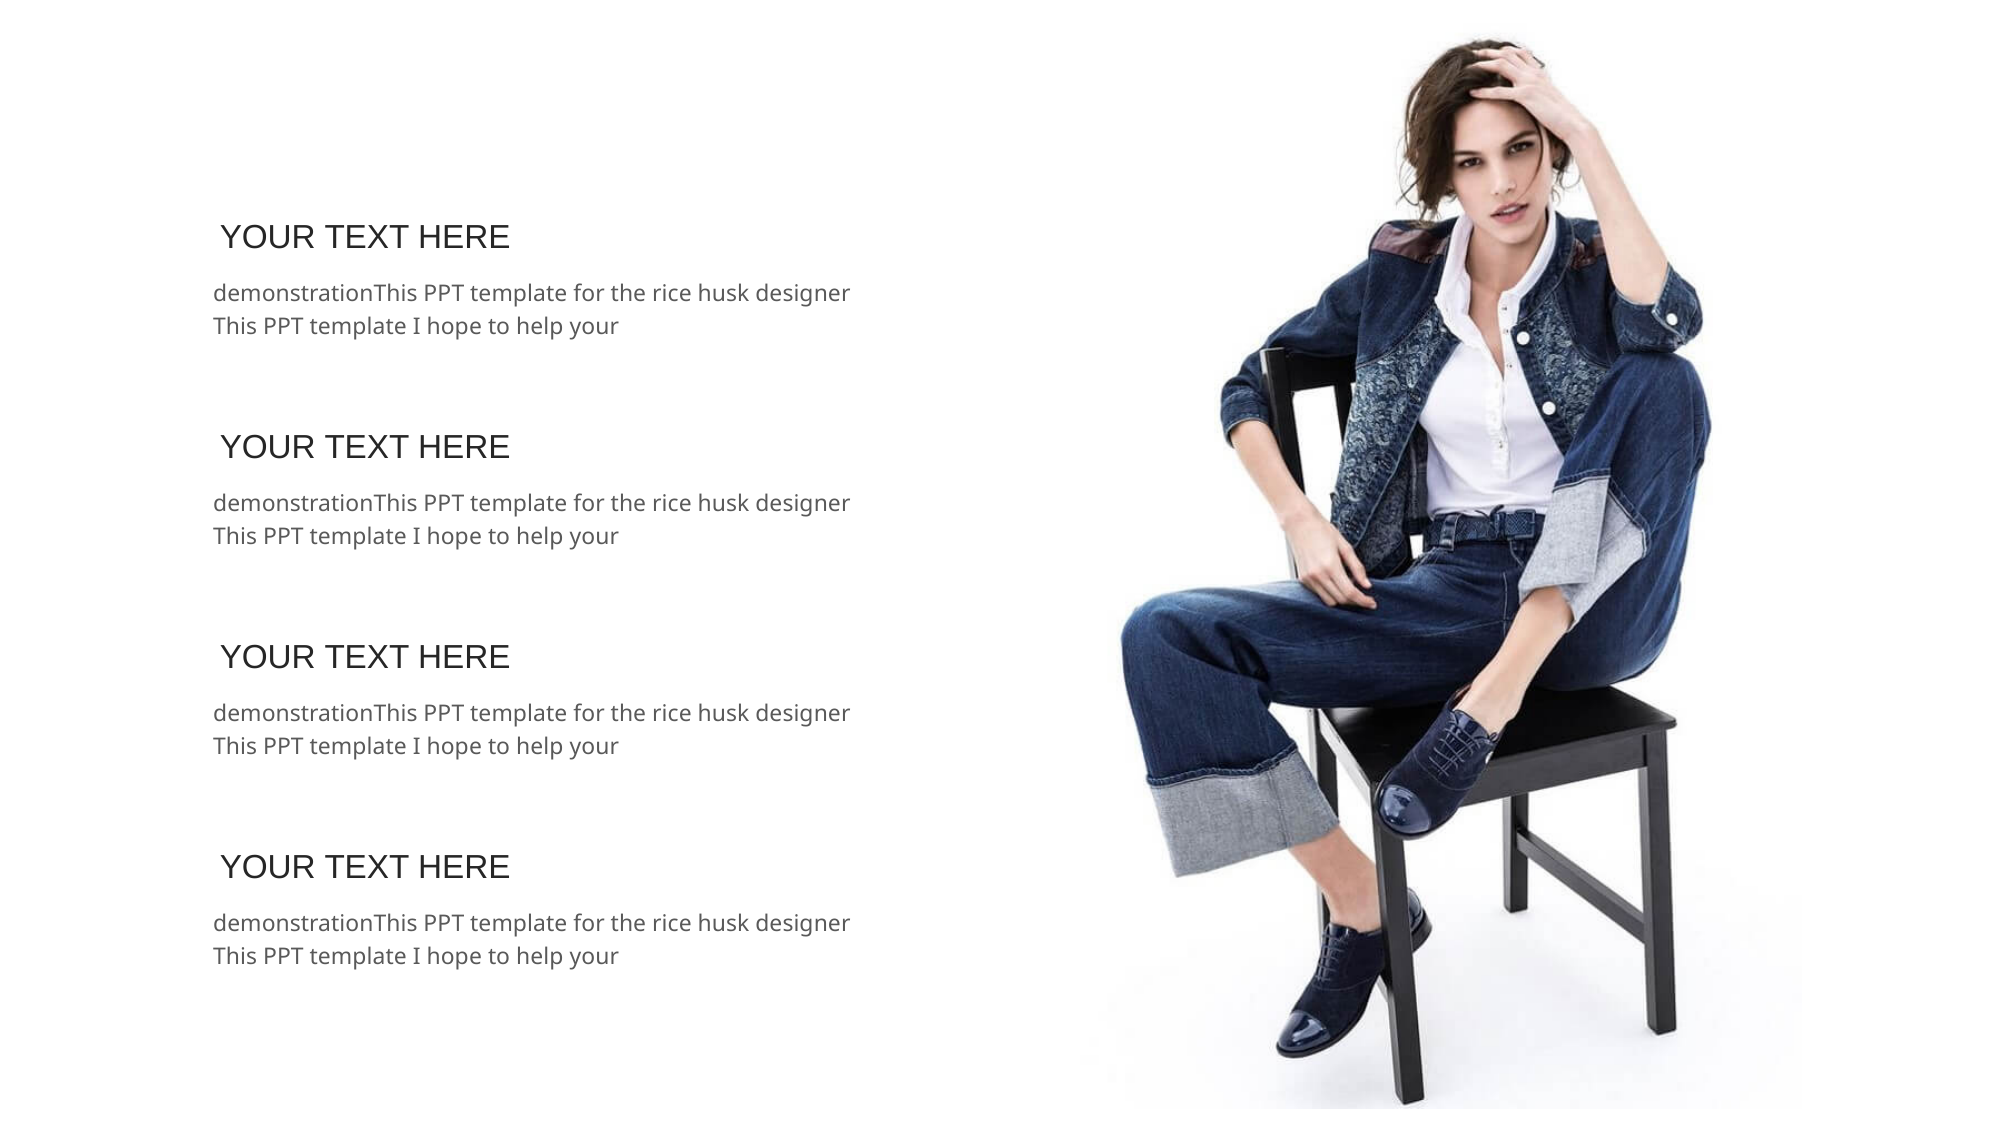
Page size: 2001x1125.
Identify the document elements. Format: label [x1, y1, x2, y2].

text_box [188, 397, 890, 563]
text_box [188, 817, 890, 983]
text_box [188, 187, 890, 353]
text_box [188, 607, 890, 773]
picture [1072, 15, 1802, 1110]
